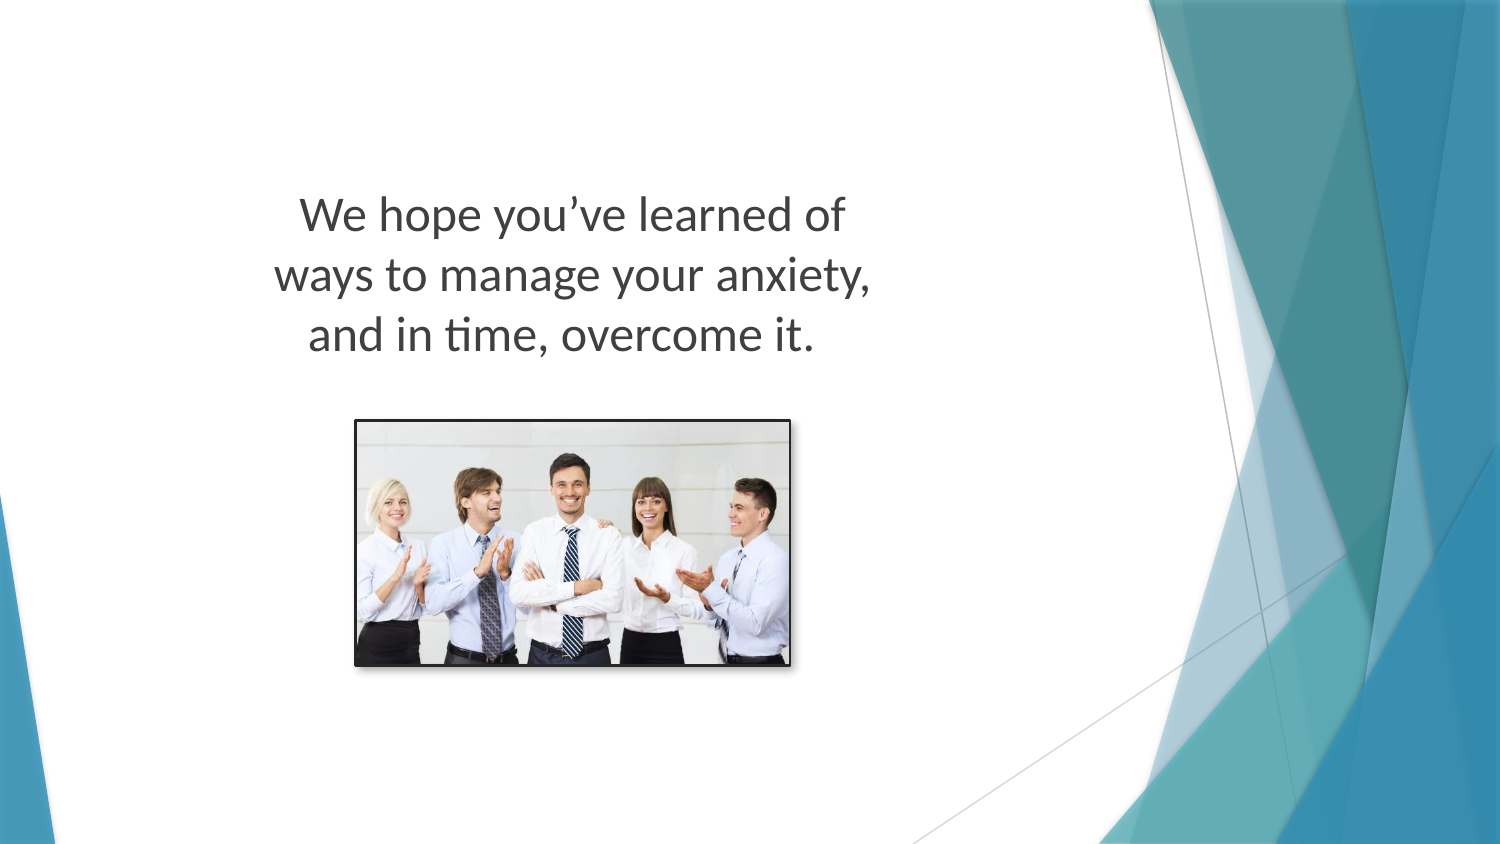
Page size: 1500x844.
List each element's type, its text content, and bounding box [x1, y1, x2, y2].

picture [356, 421, 790, 666]
list We hope you’ve learned of ways to manage your anxiety, and in time, overcome it. [242, 173, 904, 387]
